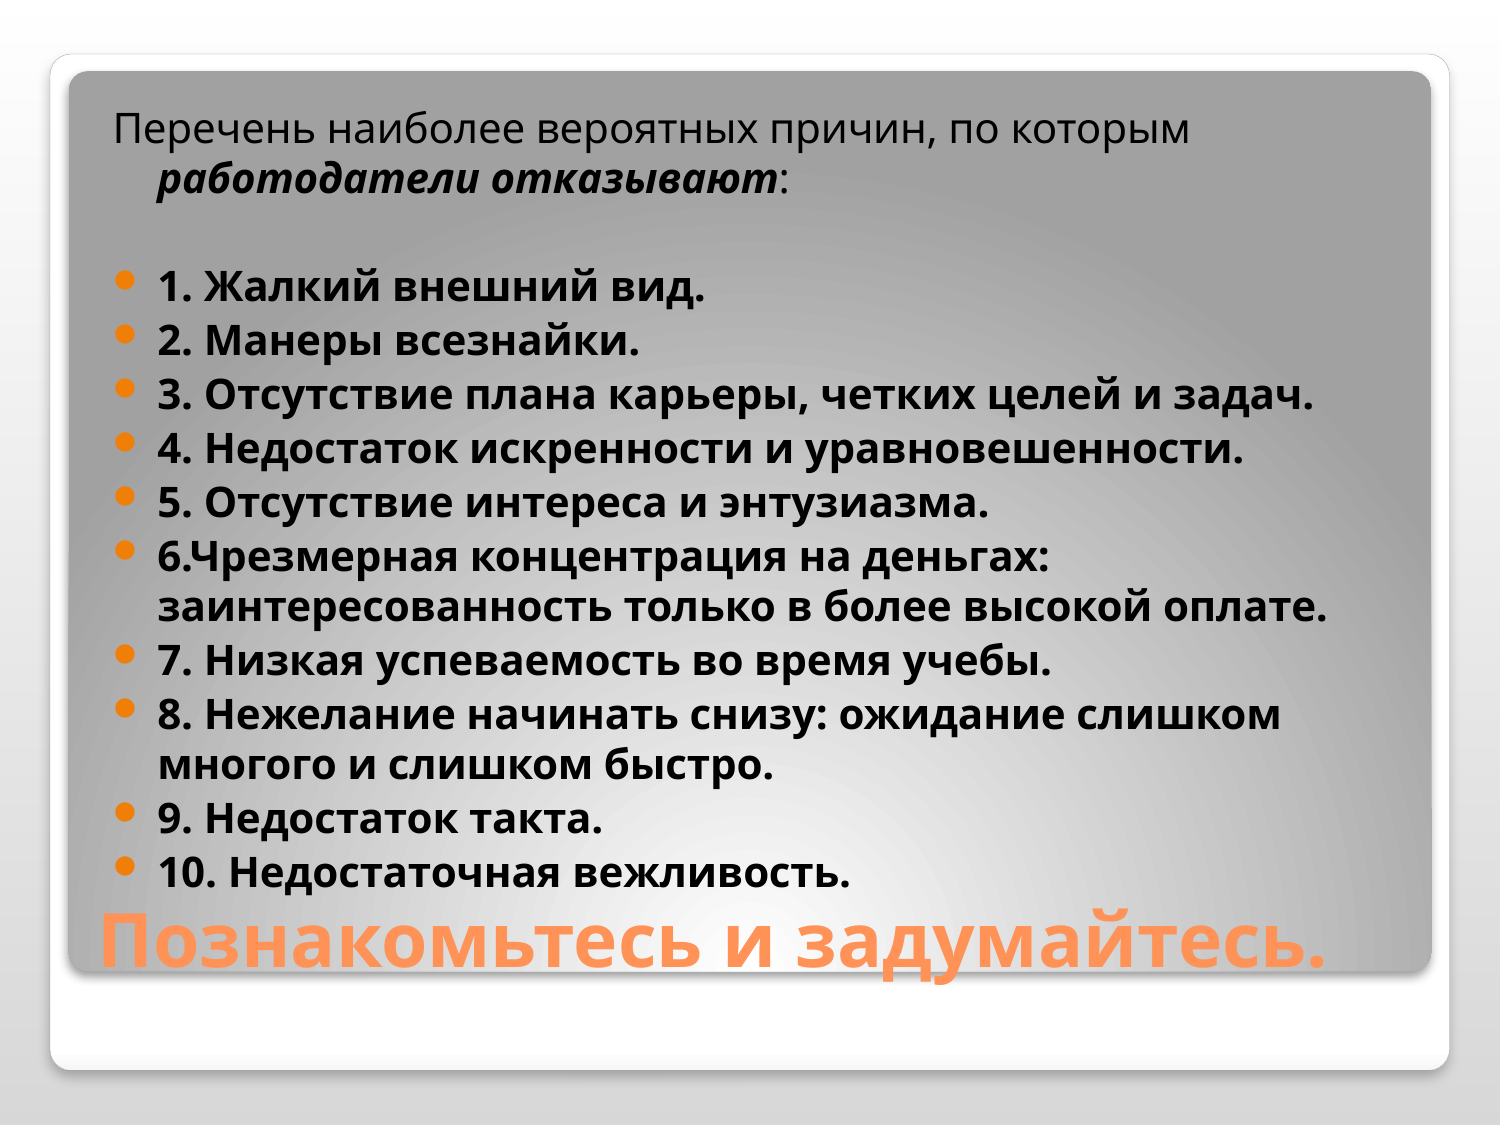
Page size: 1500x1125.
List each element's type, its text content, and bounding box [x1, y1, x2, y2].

title Познакомьтесь и задумайтесь. [82, 905, 1425, 990]
list Перечень наиболее вероятных причин, по которым работодатели отказывают: 1. Жалкий внешний вид. 2. Манеры всезнайки. 3. Отсутствие плана карьеры, четких целей и задач. 4. Недостаток искренности и уравновешенности. 5. Отсутствие интереса и энтузиазма. 6.Чрезмерная концентрация на деньгах: заинтересованность только в более высокой оплате. 7. Низкая успеваемость во время учебы. 8. Нежелание начинать снизу: ожидание слишком многого и слишком быстро. 9. Недостаток такта. 10. Недостаточная вежливость. [82, 86, 1425, 905]
